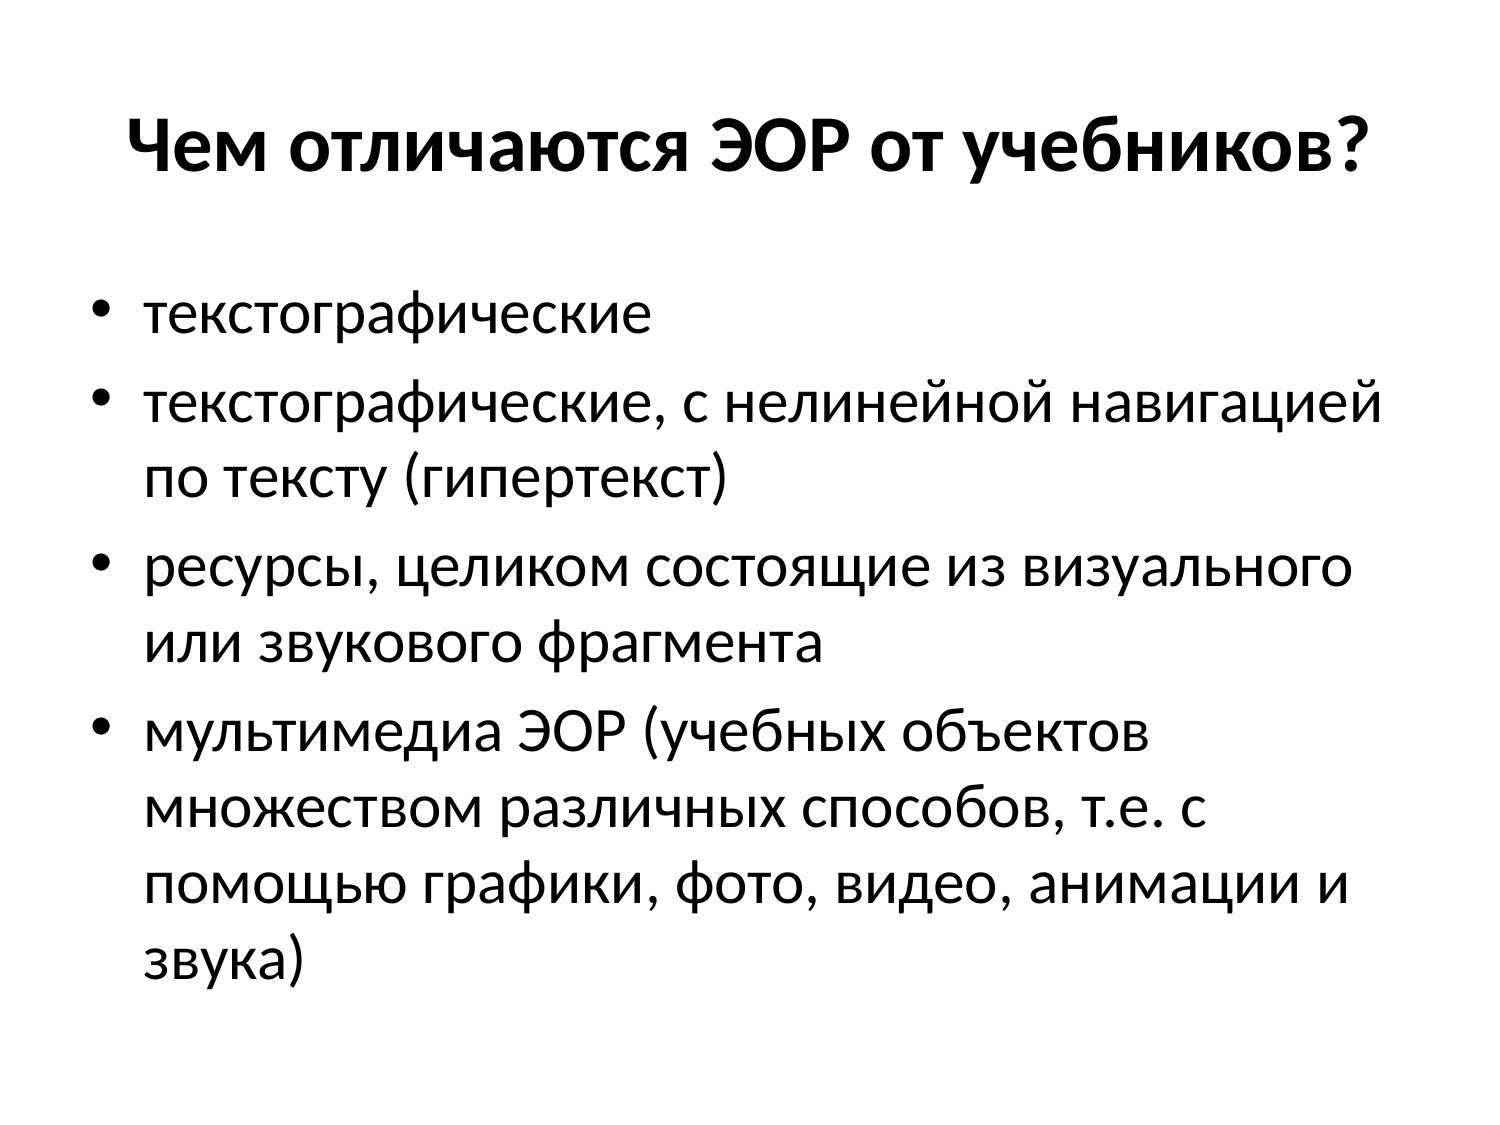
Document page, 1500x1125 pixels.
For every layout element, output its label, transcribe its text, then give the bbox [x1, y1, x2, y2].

list текстографические текстографические, с нелинейной навигацией по тексту (гипертекст) ресурсы, целиком состоящие из визуального или звукового фрагмента мультимедиа ЭОР (учебных объектов множеством различных способов, т.е. с помощью графики, фото, видео, анимации и звука) [74, 262, 1426, 1006]
title Чем отличаются ЭОР от учебников? [74, 44, 1426, 233]
